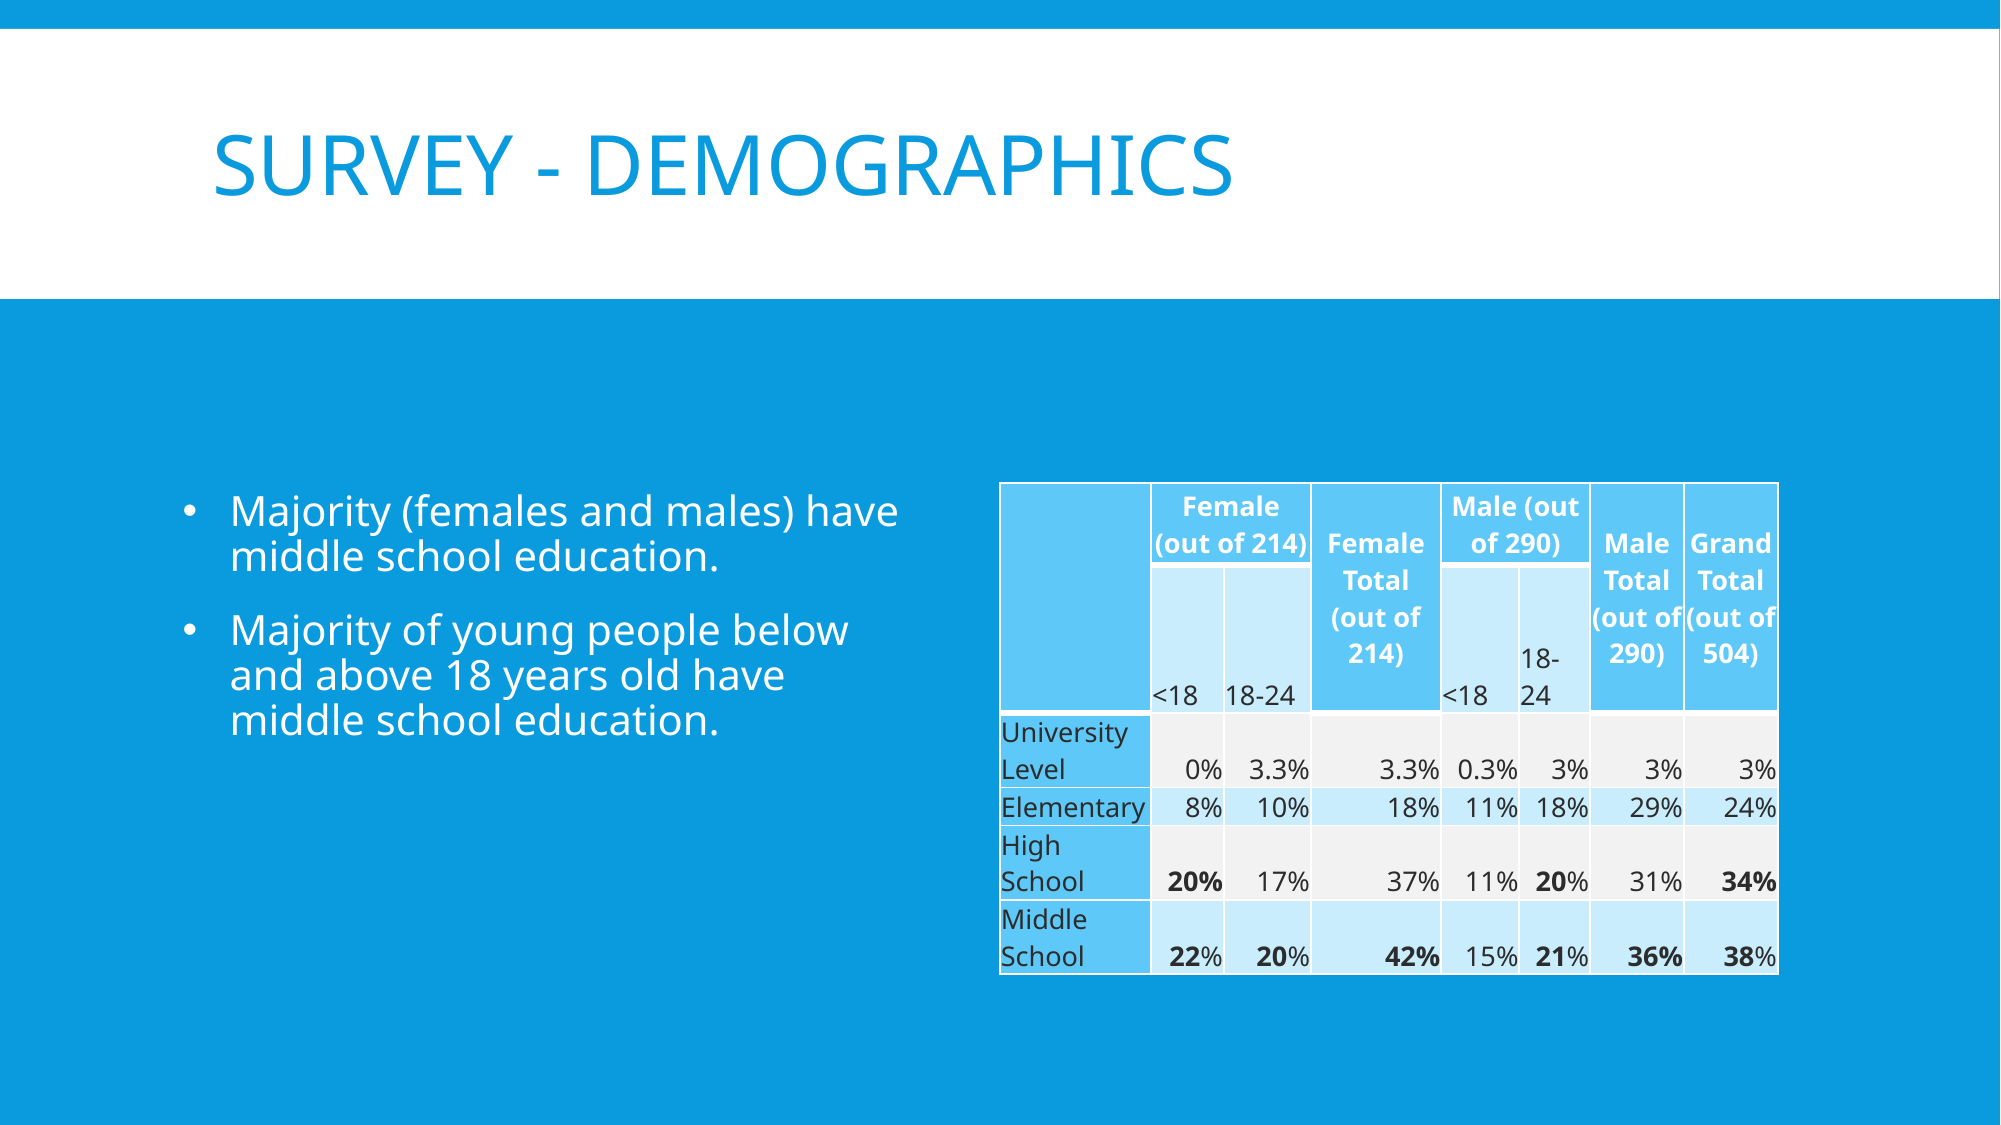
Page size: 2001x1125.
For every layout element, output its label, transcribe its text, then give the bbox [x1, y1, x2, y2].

table_cell 20% [1152, 826, 1223, 899]
table_cell 3% [1685, 716, 1777, 787]
table_header Male Total (out of 290) [1591, 484, 1683, 710]
table_cell 3.3% [1312, 716, 1440, 787]
table_cell 24% [1685, 788, 1777, 825]
table_cell Middle School [1001, 901, 1150, 973]
table_header Grand Total (out of 504) [1685, 484, 1777, 710]
table_cell 0.3% [1442, 714, 1518, 787]
table_cell 20% [1520, 826, 1589, 899]
list Majority (females and males) have middle school education. Majority of young people below and above 18 years old have middle school education. [167, 482, 916, 1125]
table_cell 11% [1442, 788, 1518, 825]
table_cell 31% [1591, 826, 1683, 899]
table_cell 17% [1225, 826, 1310, 899]
table_cell 20% [1225, 901, 1310, 973]
table_cell 29% [1591, 788, 1683, 825]
table_cell 42% [1312, 901, 1440, 973]
table_cell 15% [1442, 901, 1518, 973]
table_cell 3% [1520, 714, 1589, 787]
table_cell 0% [1152, 714, 1223, 787]
table_cell High School [1001, 826, 1150, 899]
table_cell 18% [1520, 788, 1589, 825]
table_cell 22% [1152, 901, 1223, 973]
table_cell Elementary [1001, 788, 1150, 825]
table_cell 10% [1225, 788, 1310, 825]
table_cell 11% [1442, 826, 1518, 899]
table_cell 18-24 [1520, 568, 1589, 712]
table_header Male (out of 290) [1442, 484, 1589, 562]
table_header [1001, 484, 1150, 710]
table_cell 34% [1685, 826, 1777, 899]
table_cell <18 [1442, 568, 1518, 712]
table_header Female (out of 214) [1152, 484, 1310, 562]
table_cell 3% [1591, 716, 1683, 787]
table_cell 38% [1685, 901, 1777, 973]
table_cell 21% [1520, 901, 1589, 973]
table_header Female Total (out of 214) [1312, 484, 1440, 710]
table_cell 18% [1312, 788, 1440, 825]
table_cell University Level [1001, 716, 1150, 787]
table_cell 3.3% [1225, 714, 1310, 787]
table_cell 18-24 [1225, 568, 1310, 712]
table_cell 37% [1312, 826, 1440, 899]
table_cell 8% [1152, 788, 1223, 825]
title Survey - Demographics [197, 46, 1803, 295]
table_cell <18 [1152, 568, 1223, 712]
table_cell 36% [1591, 901, 1683, 973]
